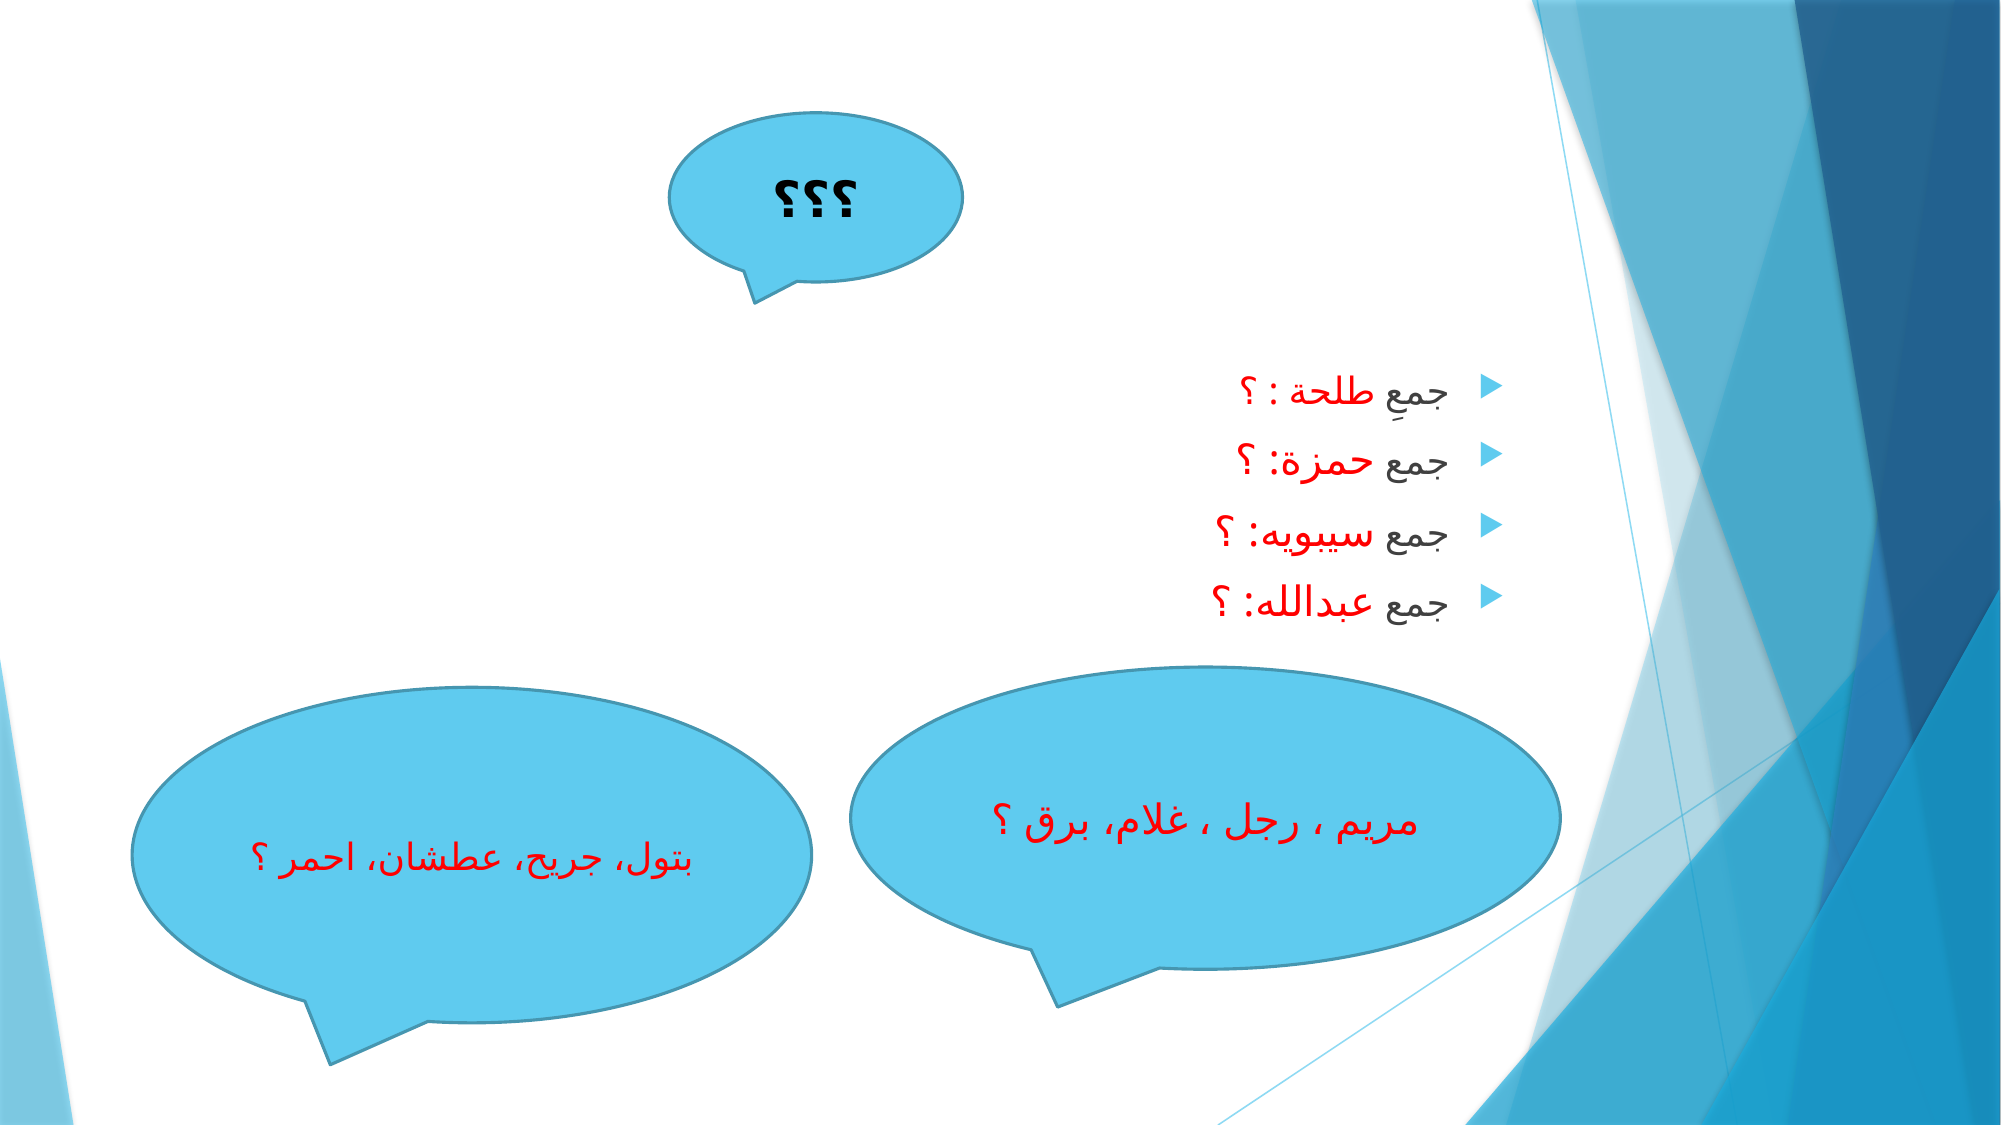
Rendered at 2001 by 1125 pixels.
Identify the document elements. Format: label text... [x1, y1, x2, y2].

text_box مریم ، رجل ، غلام، برق ؟ [849, 665, 1562, 1009]
list جمعِ طلحة : ؟ جمع حمزة: ؟ جمع سیبویه: ؟ جمع عبدالله: ؟ [64, 360, 1522, 1125]
text_box بتول، جریح، عطشان، احمر ؟ [130, 685, 814, 1067]
text_box ؟؟؟ [667, 111, 965, 305]
